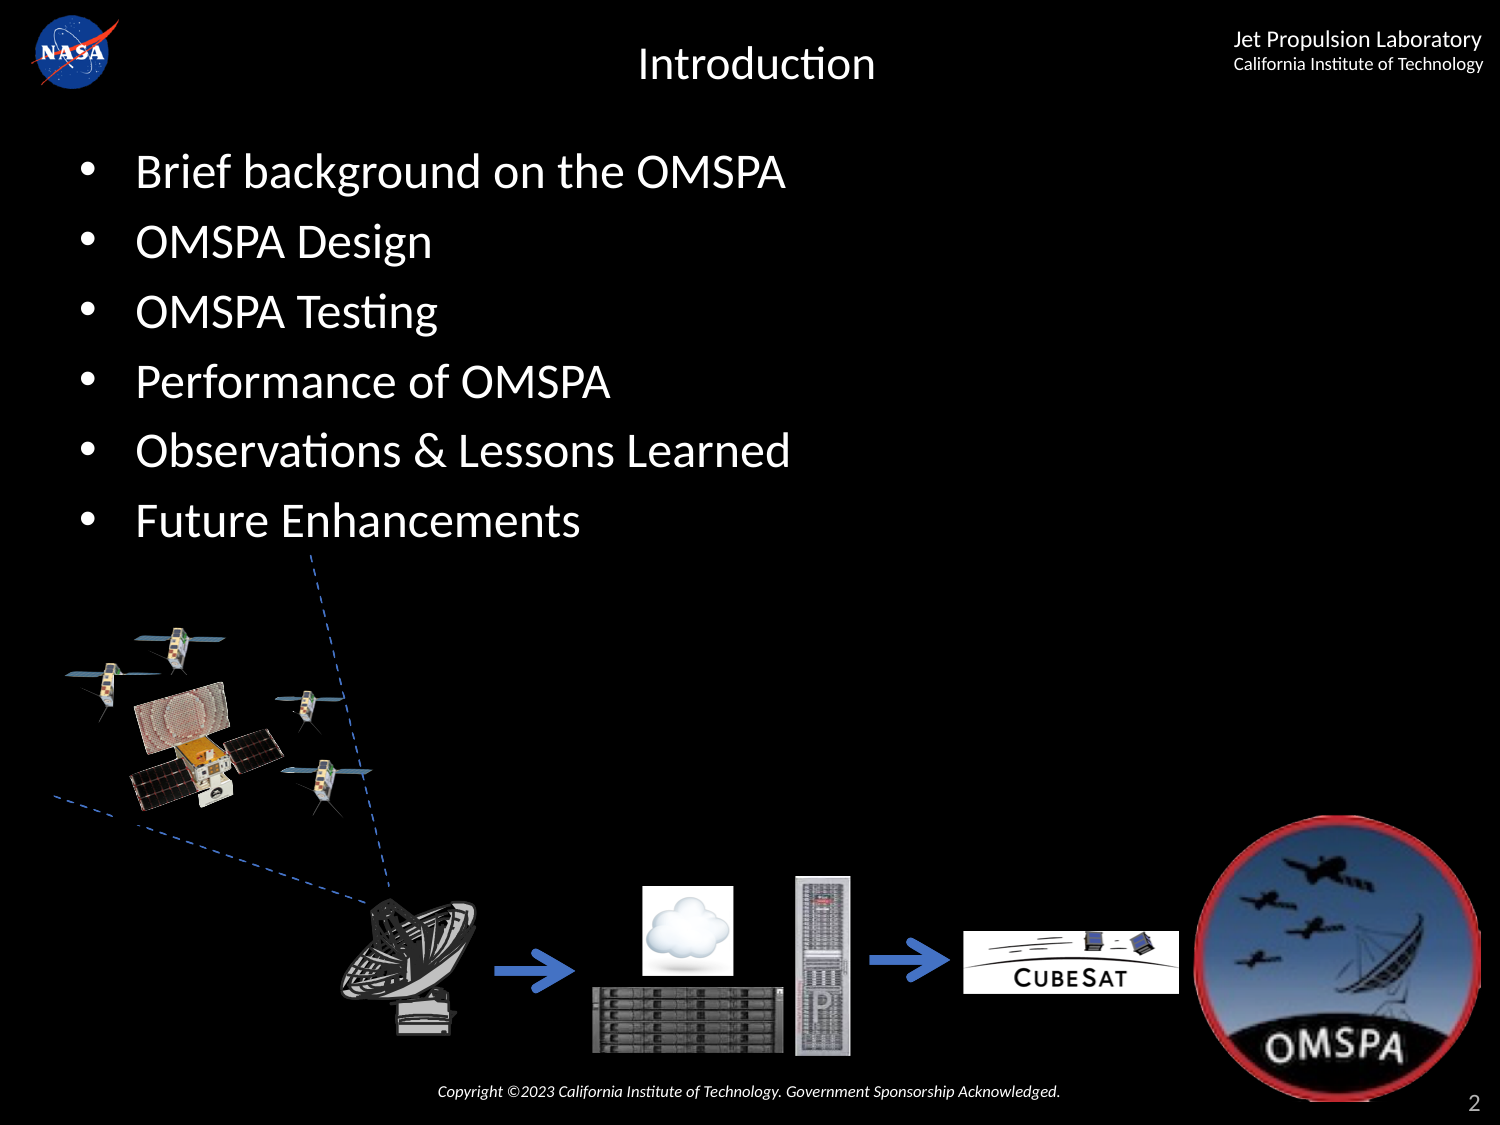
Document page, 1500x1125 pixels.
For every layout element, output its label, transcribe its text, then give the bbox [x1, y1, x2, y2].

title Introduction [184, 24, 1330, 97]
list Brief background on the OMSPA OMSPA Design OMSPA Testing Performance of OMSPA Observations & Lessons Learned Future Enhancements [64, 130, 1125, 551]
picture [31, 15, 119, 89]
picture [51, 552, 1179, 1066]
picture [1192, 813, 1482, 1102]
slide_number 2 [1373, 1081, 1496, 1122]
